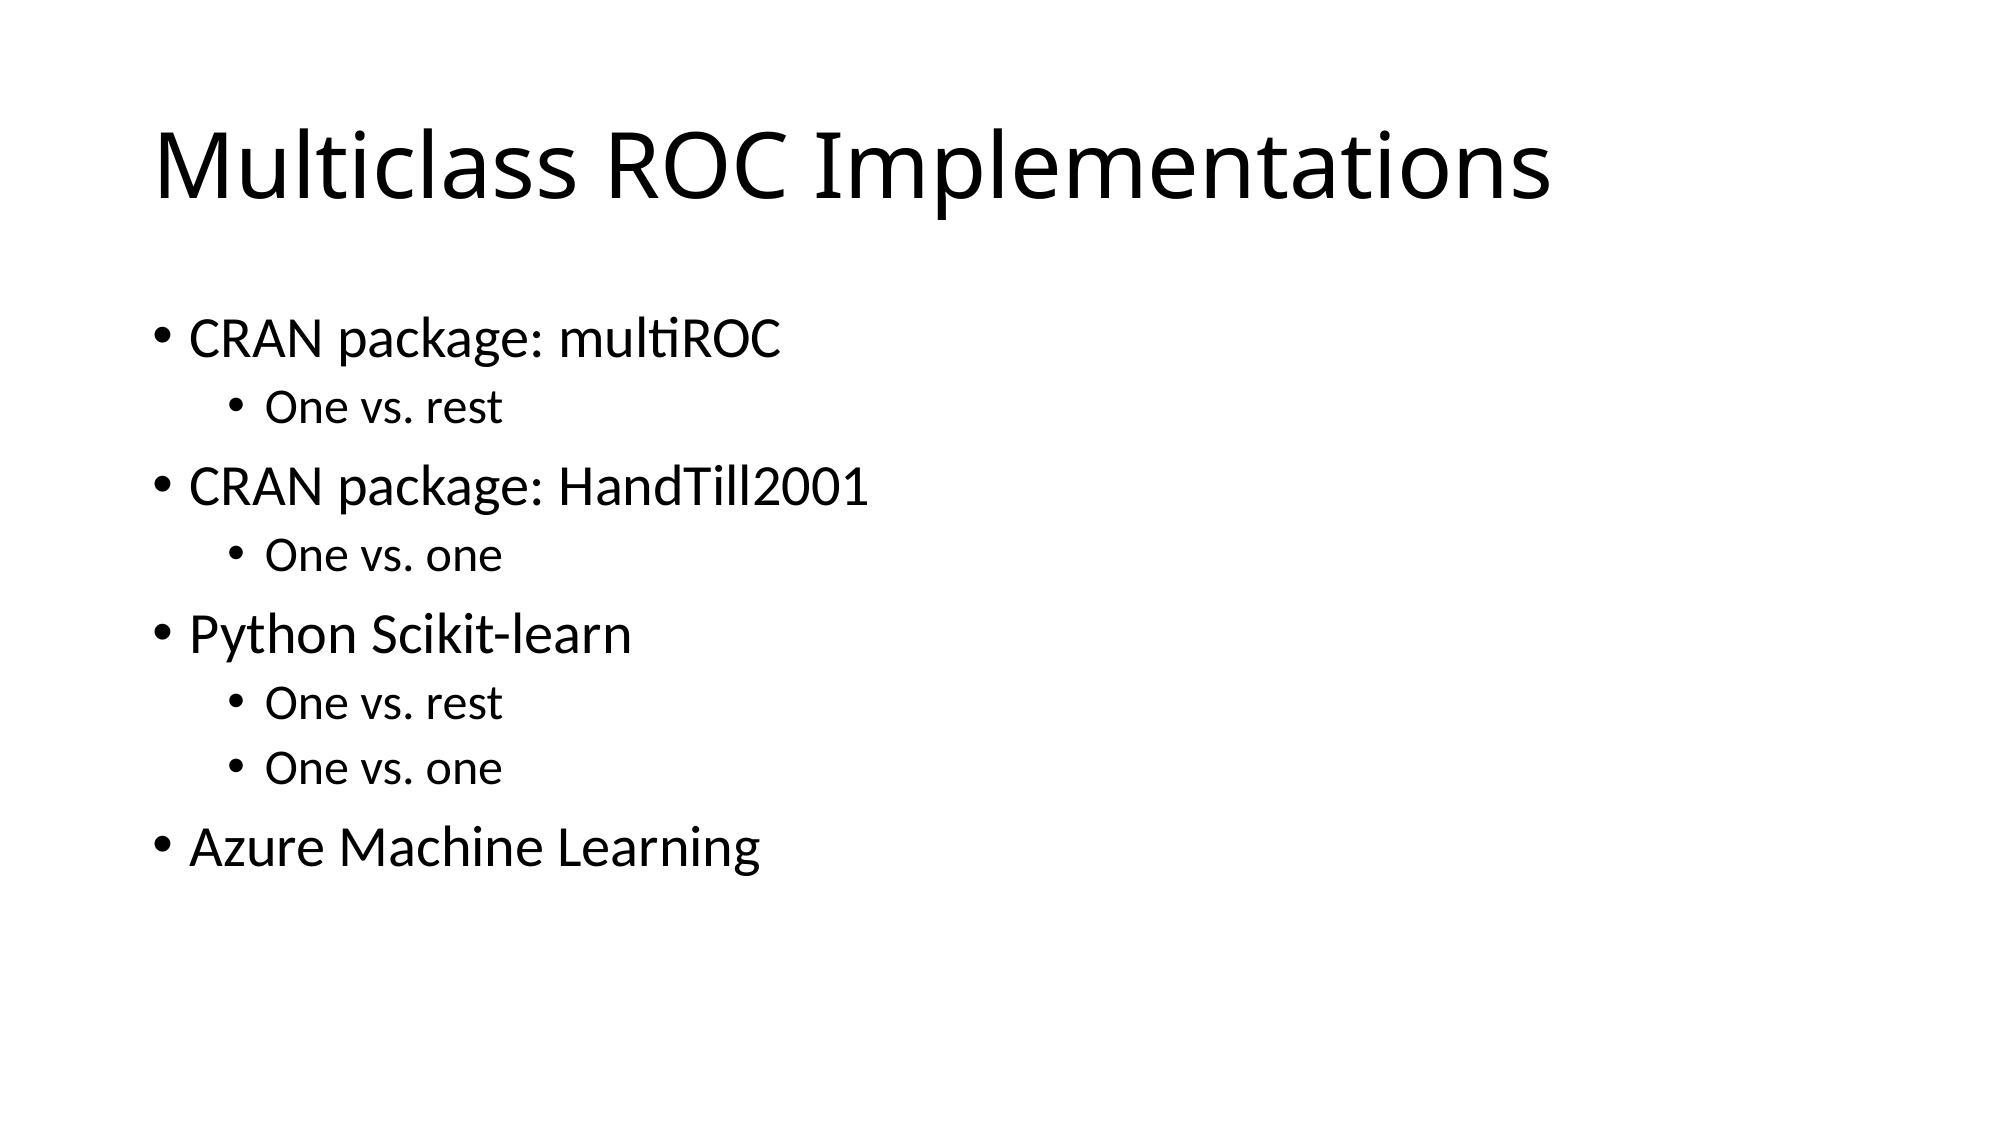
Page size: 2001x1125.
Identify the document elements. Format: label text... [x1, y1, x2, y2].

title Multiclass ROC Implementations [137, 59, 1863, 278]
list CRAN package: multiROC One vs. rest CRAN package: HandTill2001 One vs. one Python Scikit-learn One vs. rest One vs. one Azure Machine Learning [137, 299, 1863, 1014]
